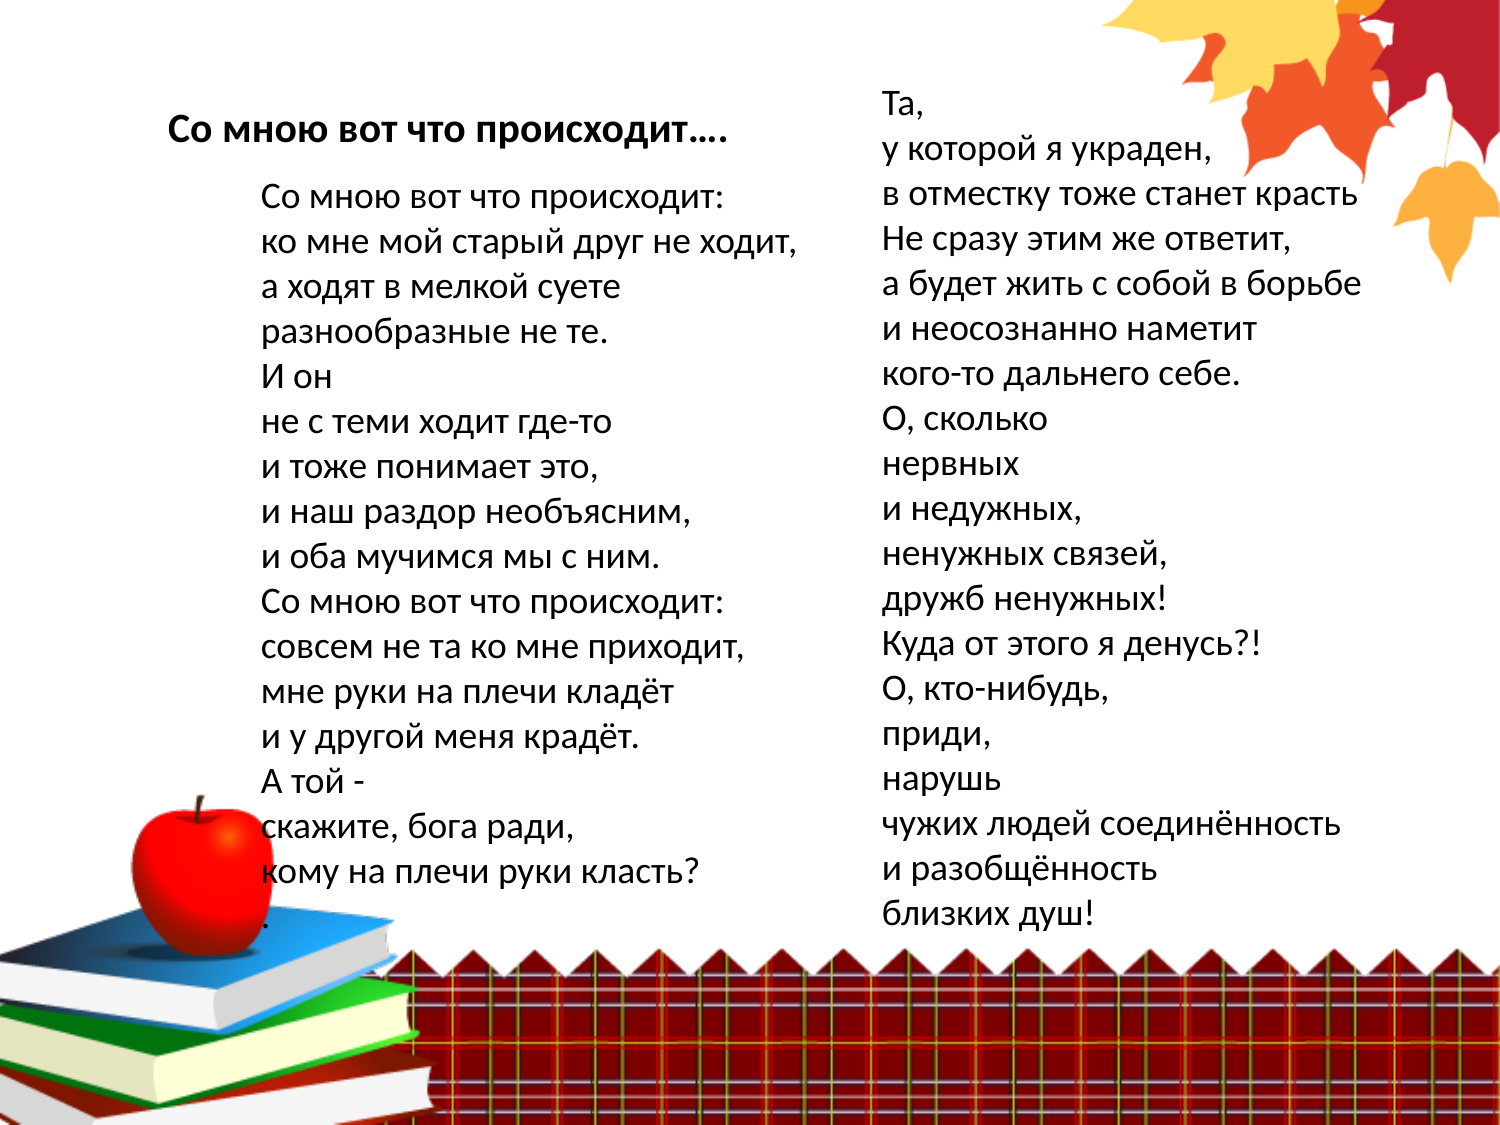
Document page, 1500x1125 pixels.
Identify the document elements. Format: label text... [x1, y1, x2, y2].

picture [0, 0, 1500, 1125]
text_box Со мною вот что происходит: ко мне мой старый друг не ходит, а ходят в мелкой суете разнообразные не те. И он не с теми ходит где-то и тоже понимает это, и наш раздор необъясним, и оба мучимся мы с ним. Со мною вот что происходит: совсем не та ко мне приходит, мне руки на плечи кладёт и у другой меня крадёт. А той - скажите, бога ради, кому на плечи руки класть? . [246, 163, 996, 1034]
text_box Со мною вот что происходит…. [153, 93, 745, 159]
text_box Та, у которой я украден, в отместку тоже станет красть Не сразу этим же ответит, а будет жить с собой в борьбе и неосознанно наметит кого-то дальнего себе. О, сколько нервных и недужных, ненужных связей, дружб ненужных! Куда от этого я денусь?! О, кто-нибудь, приди, нарушь чужих людей соединённость и разобщённость близких душ! [867, 70, 1500, 940]
